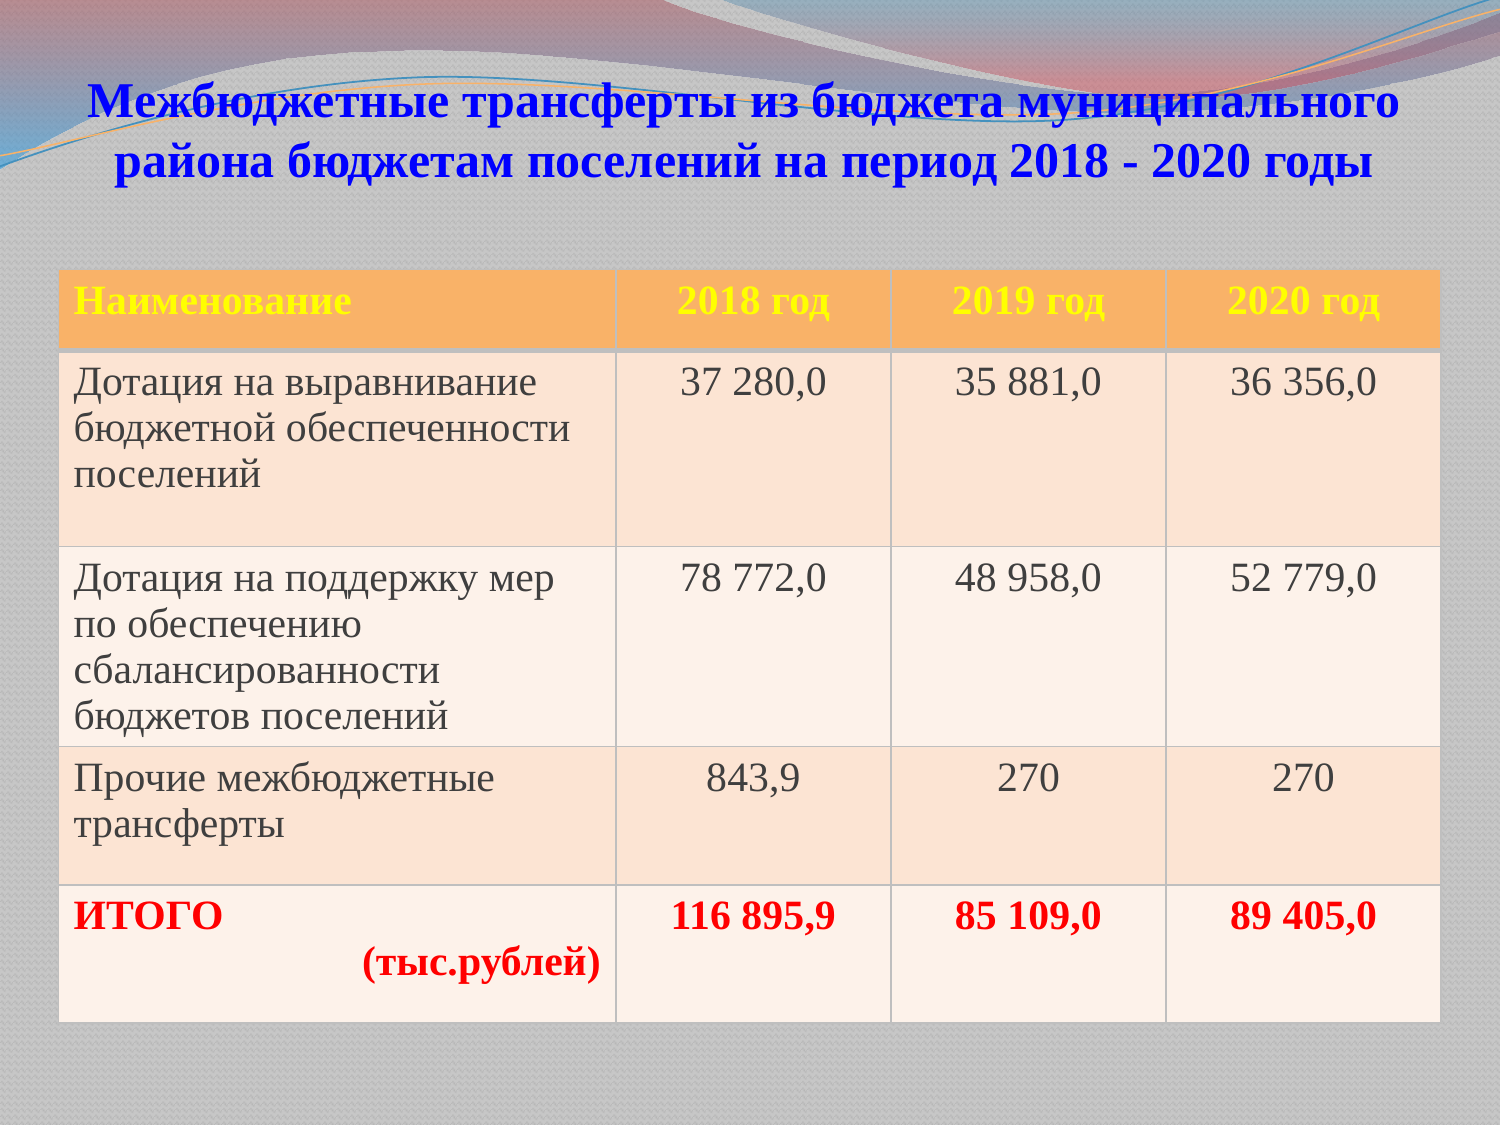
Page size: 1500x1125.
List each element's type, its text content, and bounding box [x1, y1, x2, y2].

table_cell 270 [1167, 747, 1440, 884]
table_header 2019 год [892, 270, 1165, 348]
title Межбюджетные трансферты из бюджета муниципального района бюджетам поселений на период 2018 - 2020 годы [35, 35, 1454, 188]
table_cell 37 280,0 [617, 353, 890, 546]
table_header 2018 год [617, 270, 890, 348]
table_cell 85 109,0 [892, 886, 1165, 1022]
table_cell 89 405,0 [1167, 886, 1440, 1022]
table_cell 36 356,0 [1167, 353, 1440, 546]
table_cell 48 958,0 [892, 547, 1165, 746]
table_cell Прочие межбюджетные трансферты [59, 747, 615, 884]
table_cell 116 895,9 [617, 886, 890, 1022]
table_cell Дотация на поддержку мер по обеспечению сбалансированности бюджетов поселений [59, 547, 615, 746]
table_cell 78 772,0 [617, 547, 890, 746]
table_cell 35 881,0 [892, 353, 1165, 546]
table_cell 52 779,0 [1167, 547, 1440, 746]
table_header Наименование [59, 270, 615, 348]
table_cell ИТОГО (тыс.рублей) [59, 886, 615, 1022]
table_cell 843,9 [617, 747, 890, 884]
table_header 2020 год [1167, 270, 1440, 348]
table_cell 270 [892, 747, 1165, 884]
table_cell Дотация на выравнивание бюджетной обеспеченности поселений [59, 353, 615, 546]
